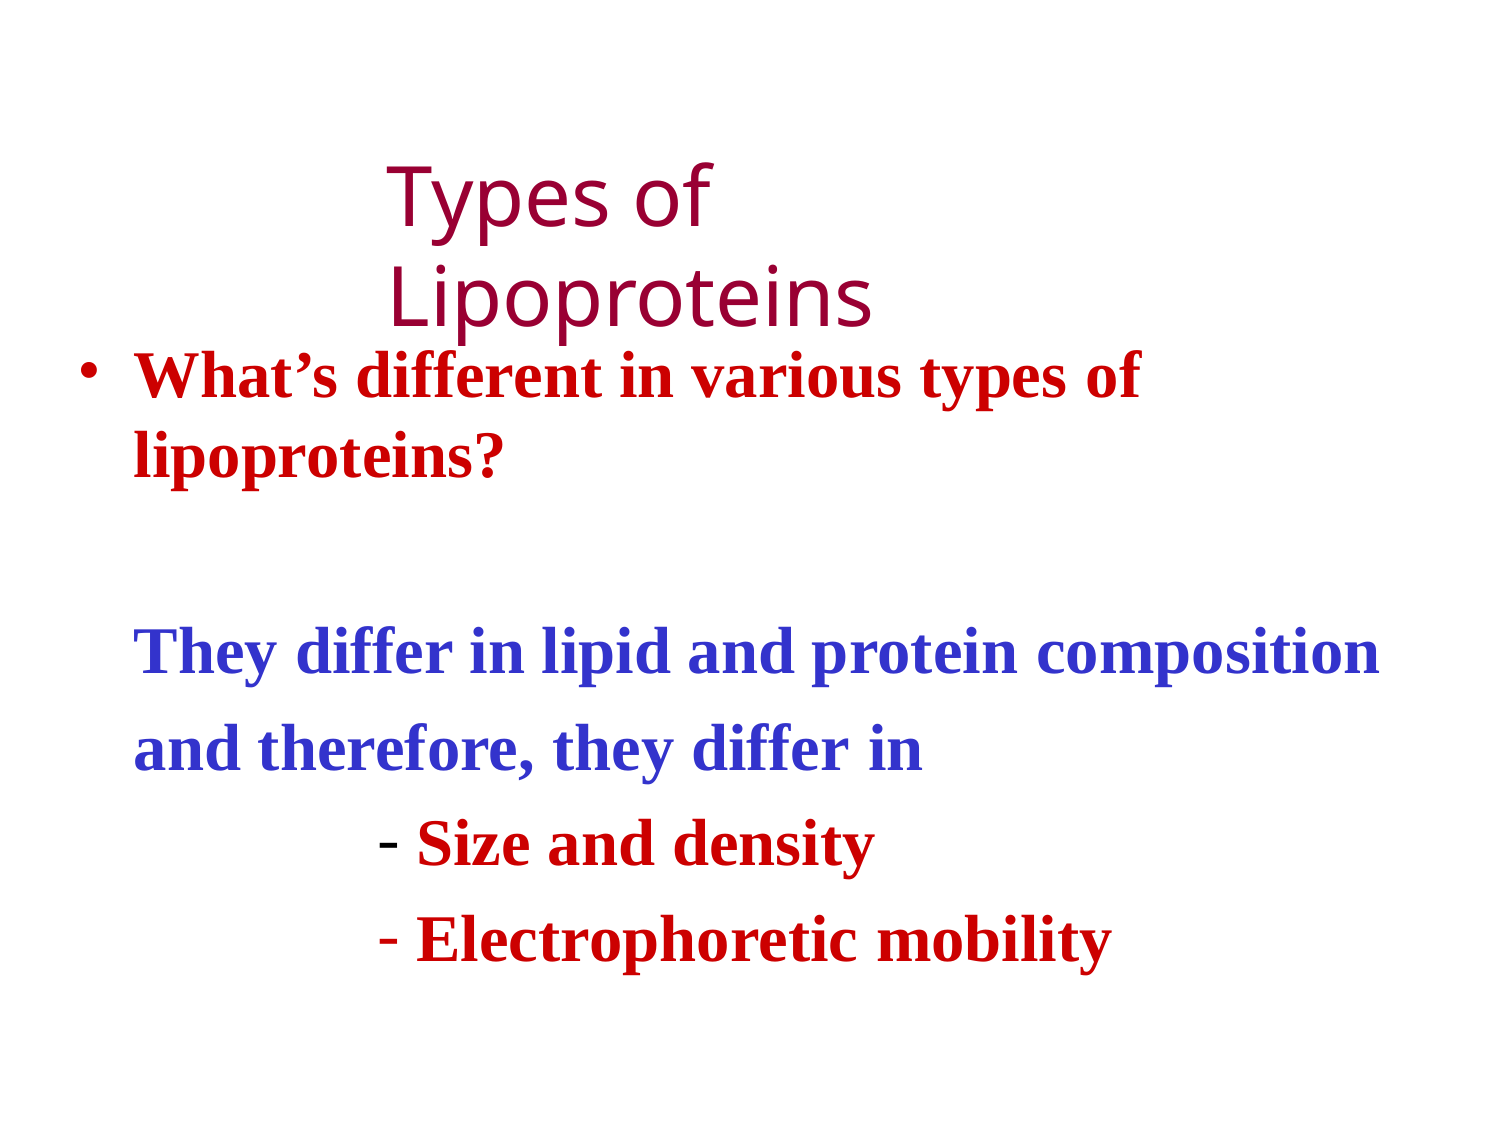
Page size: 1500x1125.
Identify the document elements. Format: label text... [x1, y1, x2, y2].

text_box What’s different in various types of lipoproteins? They differ in lipid and protein composition and therefore, they differ in Size and density Electrophoretic mobility [75, 330, 1386, 976]
title Types of Lipoproteins [384, 143, 1116, 330]
